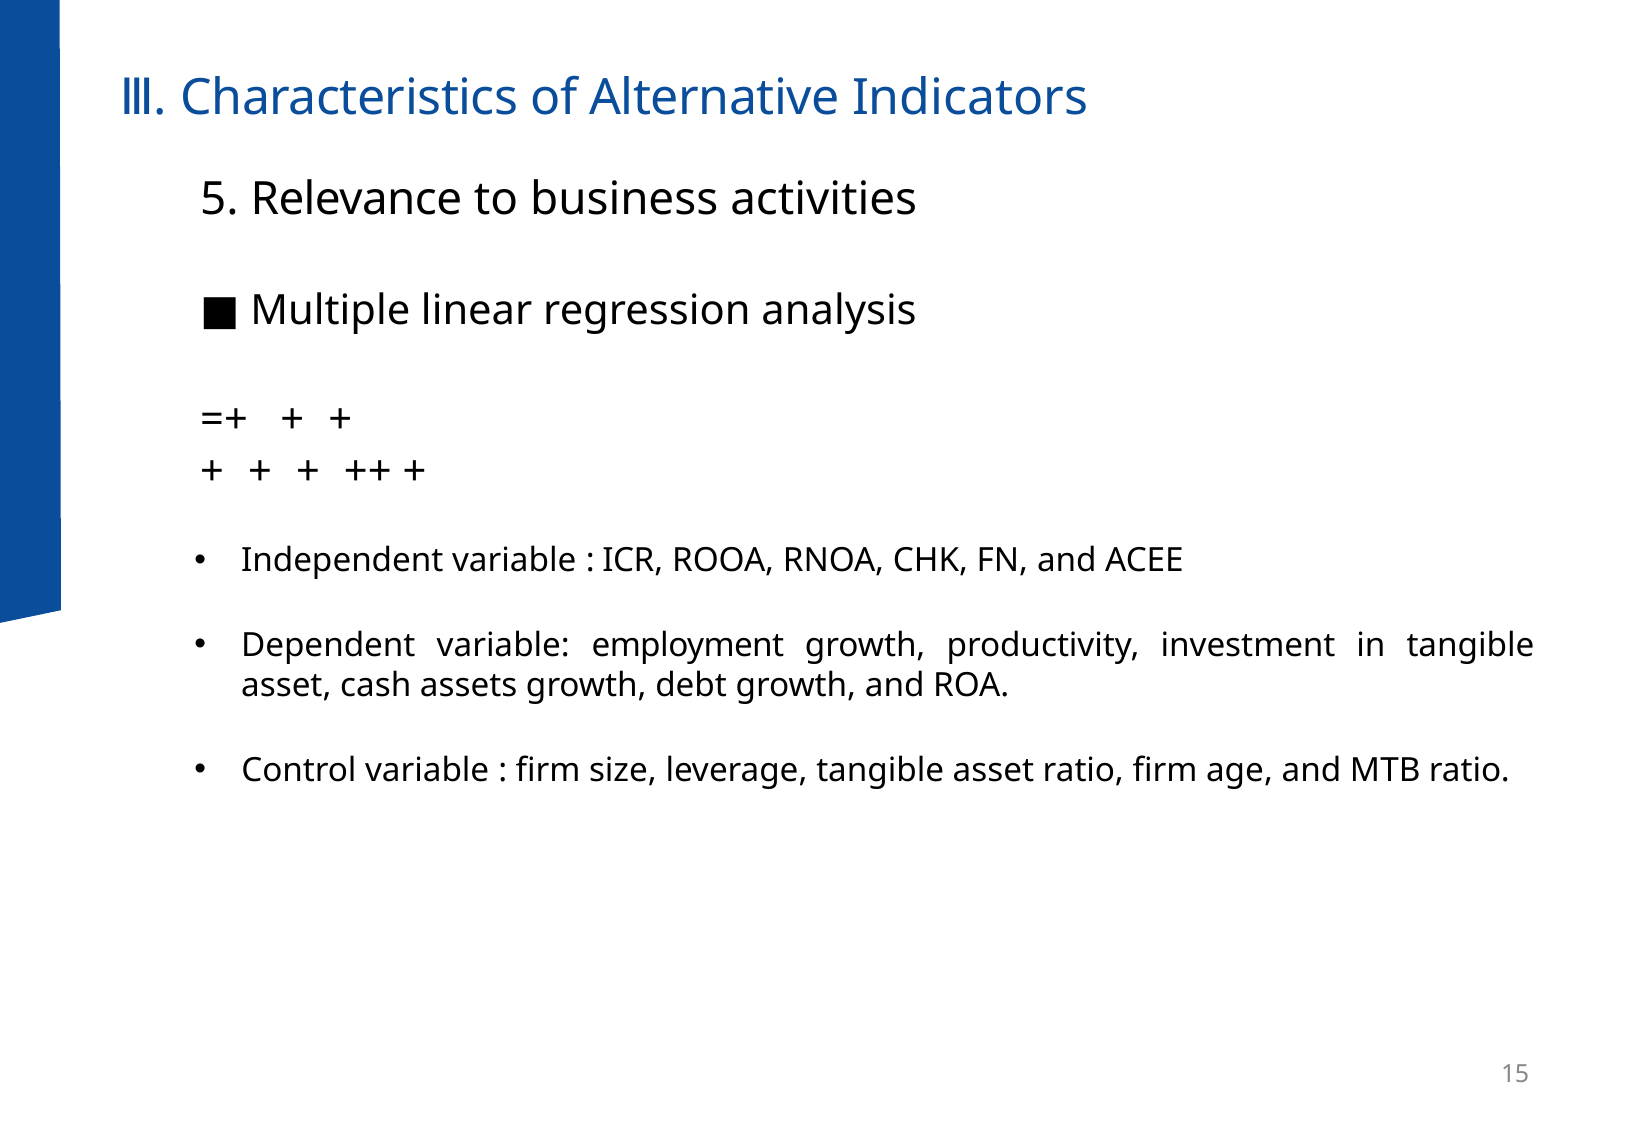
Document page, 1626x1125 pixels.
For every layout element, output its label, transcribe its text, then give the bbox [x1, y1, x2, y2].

text_box Ⅲ. Characteristics of Alternative Indicators [117, 62, 1625, 125]
slide_number 15 [1495, 1053, 1538, 1125]
